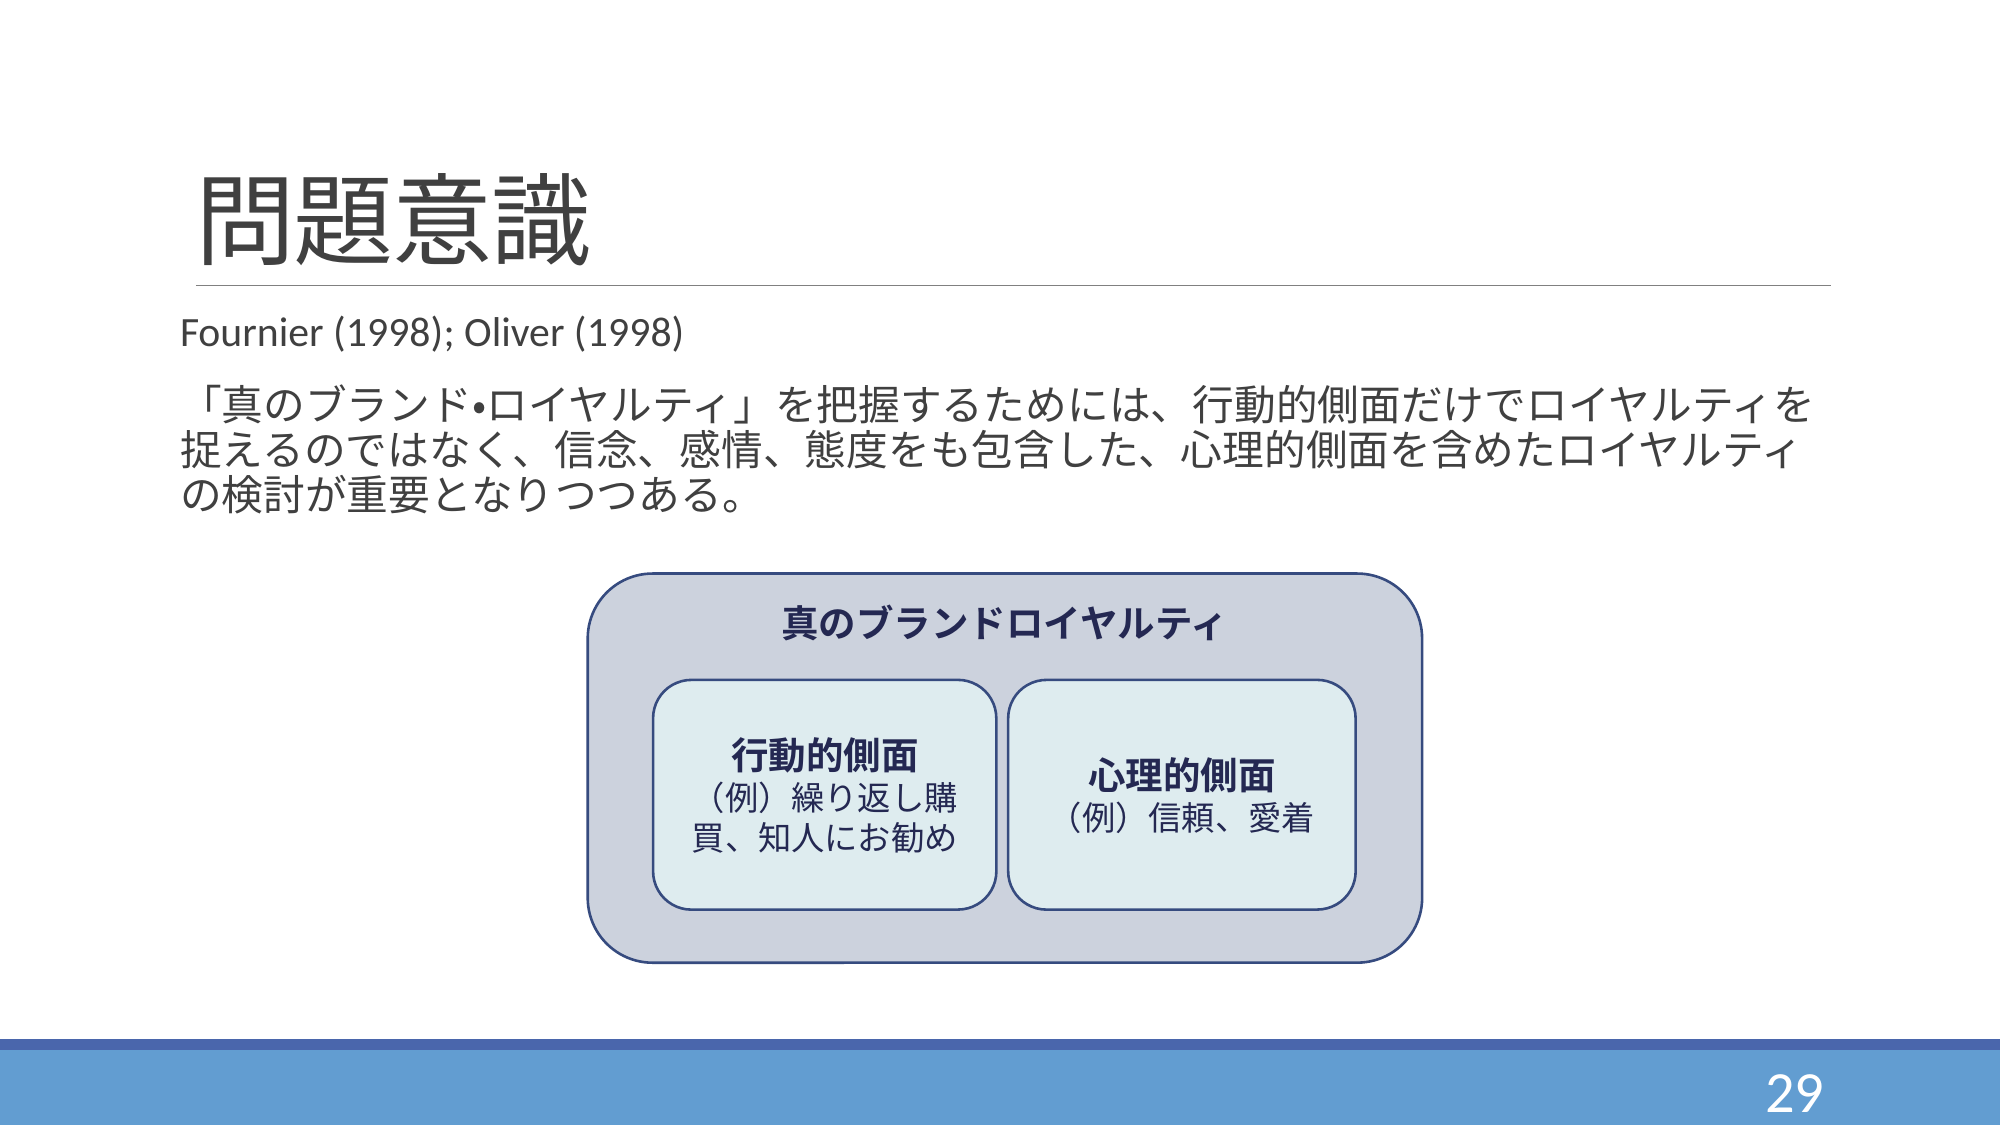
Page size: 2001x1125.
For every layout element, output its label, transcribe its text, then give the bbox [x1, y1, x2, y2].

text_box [587, 573, 1423, 964]
title 問題意識 [180, 47, 1830, 285]
slide_number 29 [1624, 1059, 1840, 1120]
list Fournier (1998); Oliver (1998) 「真のブランド・ロイヤルティ」を把握するためには、行動的側面だけでロイヤルティを捉えるのではなく、信念、感情、態度をも包含した、心理的側面を含めたロイヤルティの検討が重要となりつつある。 [180, 302, 1830, 963]
